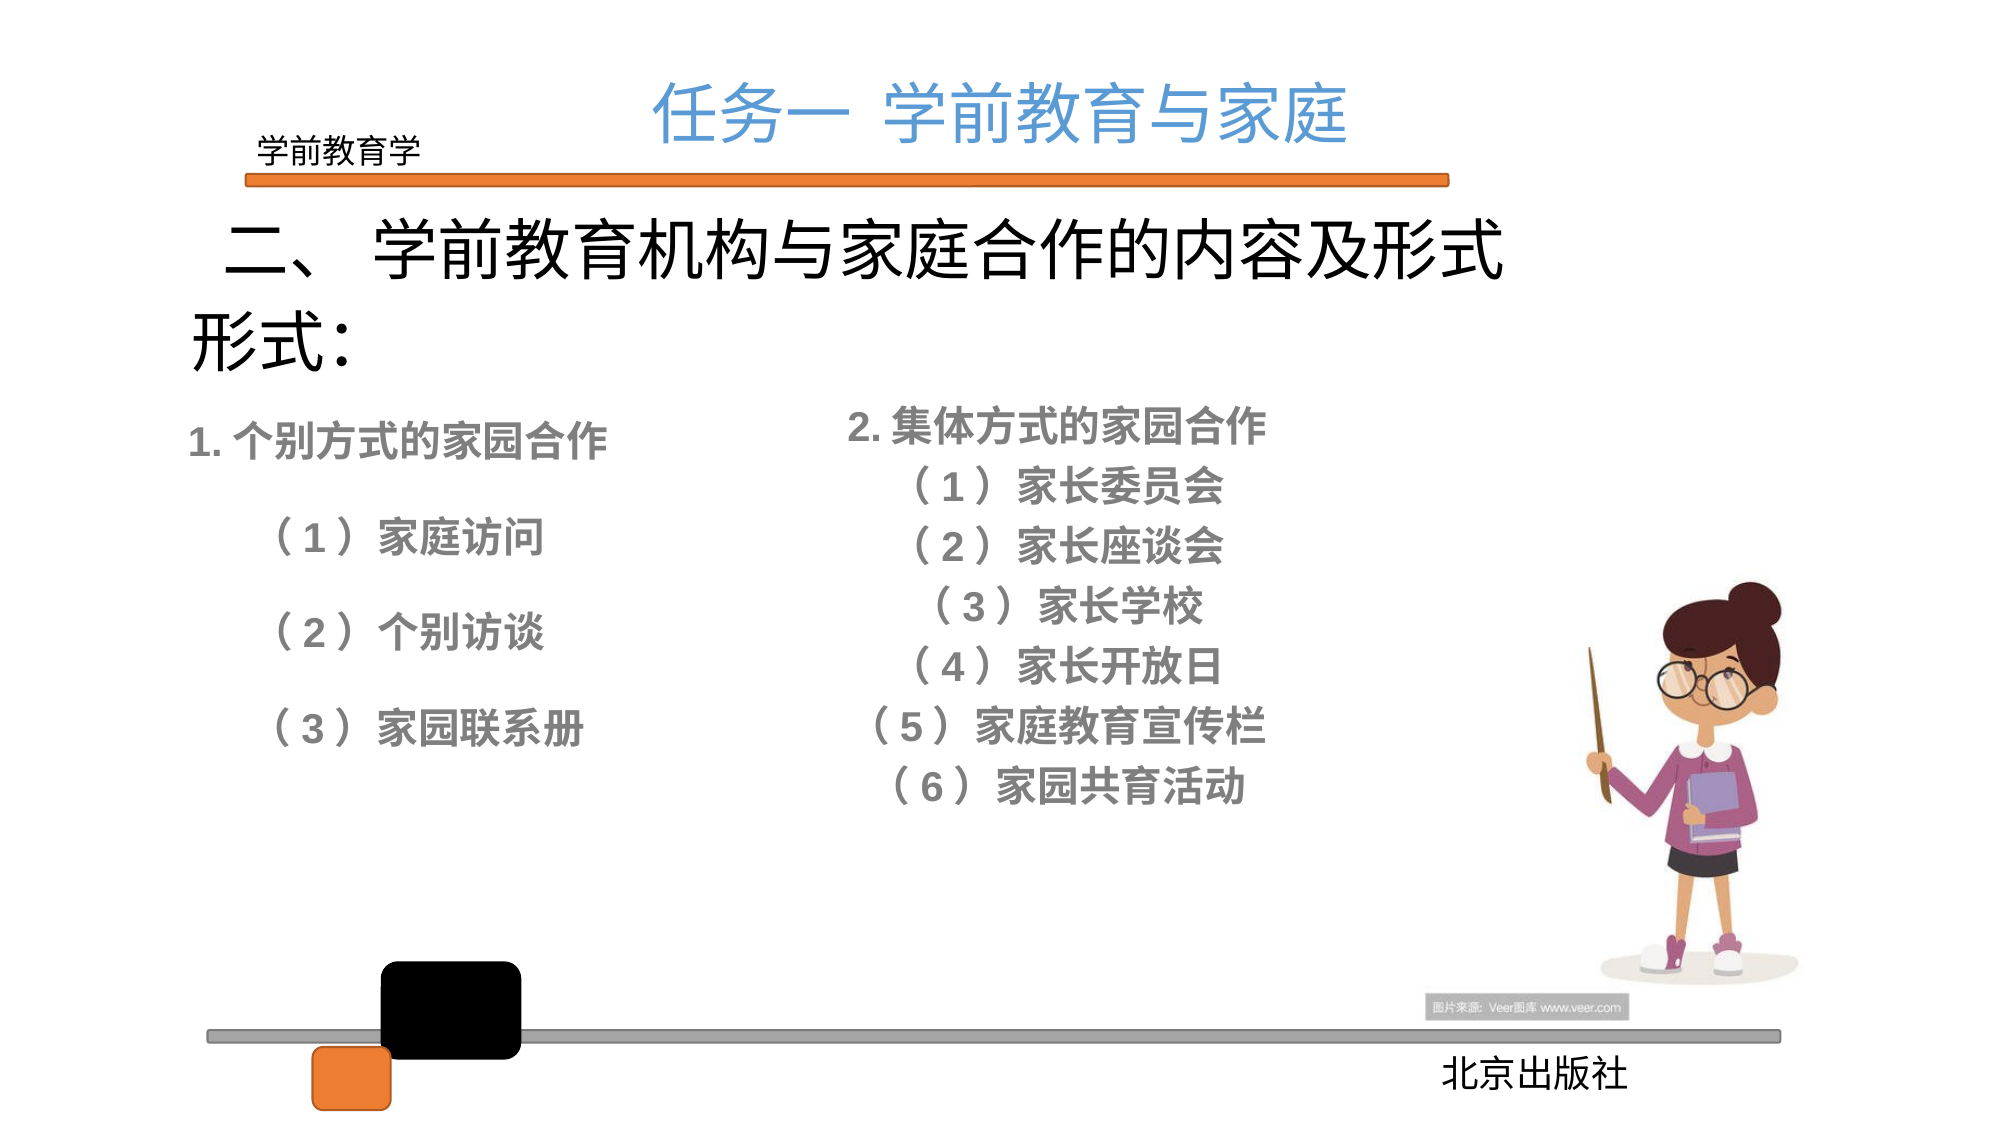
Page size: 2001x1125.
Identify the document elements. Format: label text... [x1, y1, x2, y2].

text_box 二、 学前教育机构与家庭合作的内容及形式 形式： [176, 200, 1942, 480]
list 2.集体方式的家园合作 （1）家长委员会 （2）家长座谈会 （3）家长学校 （4）家长开放日 （5）家庭教育宣传栏 （6）家园共育活动 [786, 382, 1329, 1014]
list 1.个别方式的家园合作 （1）家庭访问 （2）个别访谈 （3）家园联系册 [103, 382, 694, 1014]
text_box 任务一 学前教育与家庭 [636, 64, 1365, 160]
picture [1421, 482, 1964, 1026]
